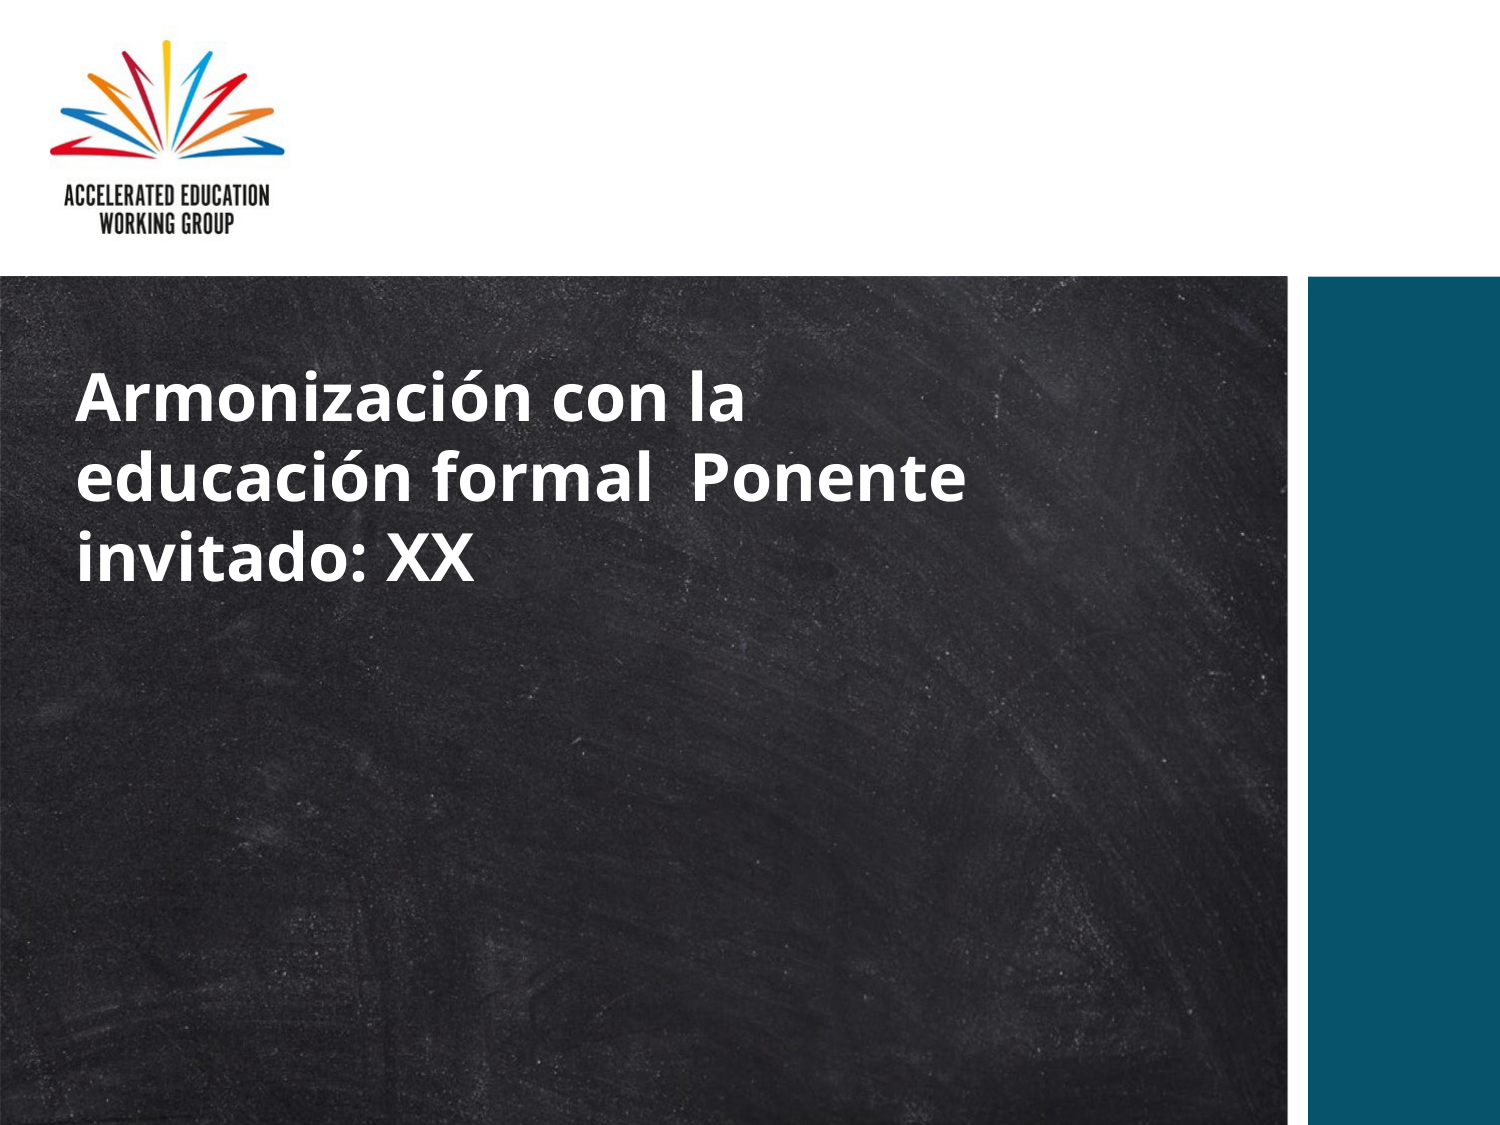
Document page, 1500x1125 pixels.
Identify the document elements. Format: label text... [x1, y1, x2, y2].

text_box [48, 25, 291, 242]
picture [0, 276, 1288, 1125]
text_box [1308, 276, 1500, 1125]
title Armonización con la educación formal Ponente invitado: XX [72, 352, 1051, 595]
